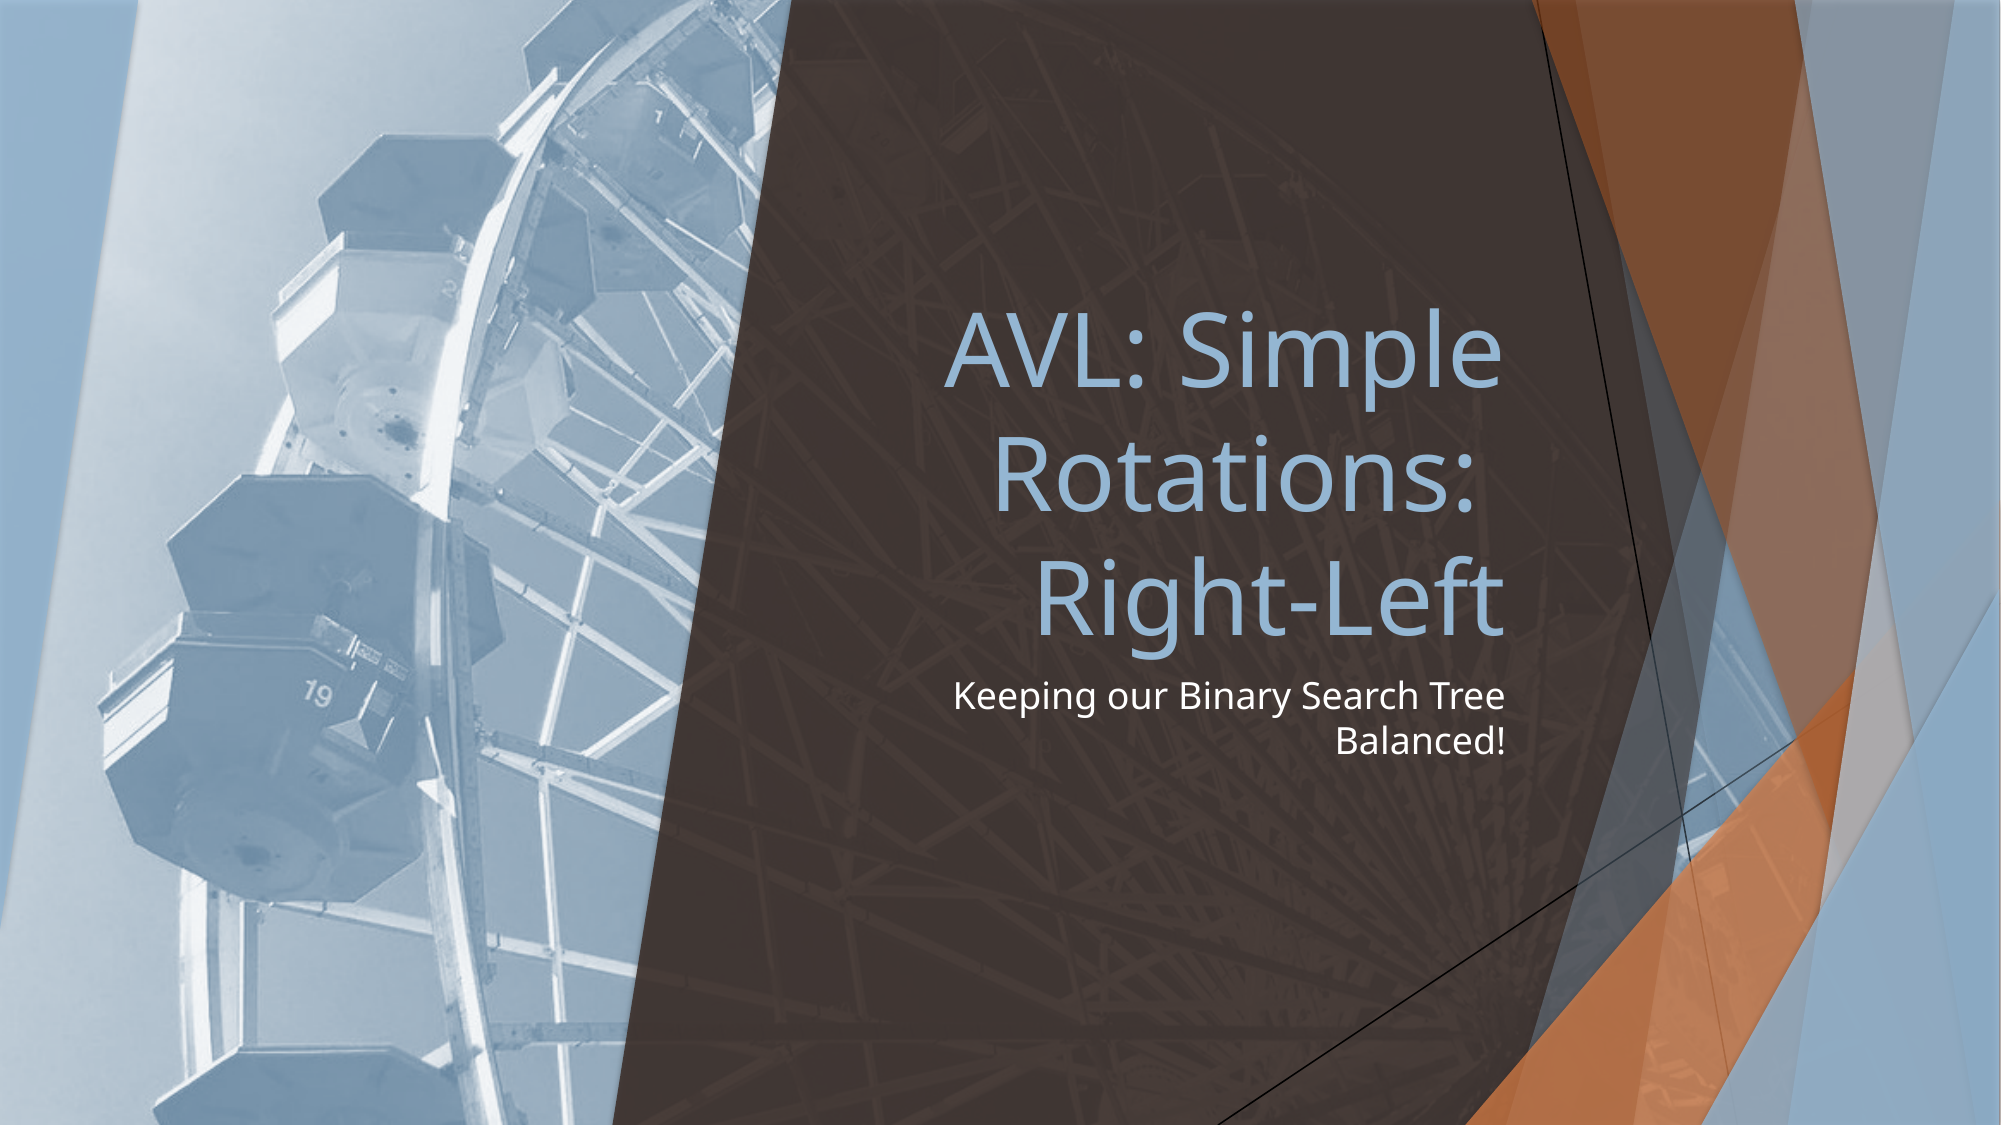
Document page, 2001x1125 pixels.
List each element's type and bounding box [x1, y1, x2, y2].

picture [0, 0, 1536, 1125]
text_box [1536, 0, 1738, 602]
picture [1738, 0, 2000, 603]
text_box [1217, 603, 2000, 1125]
